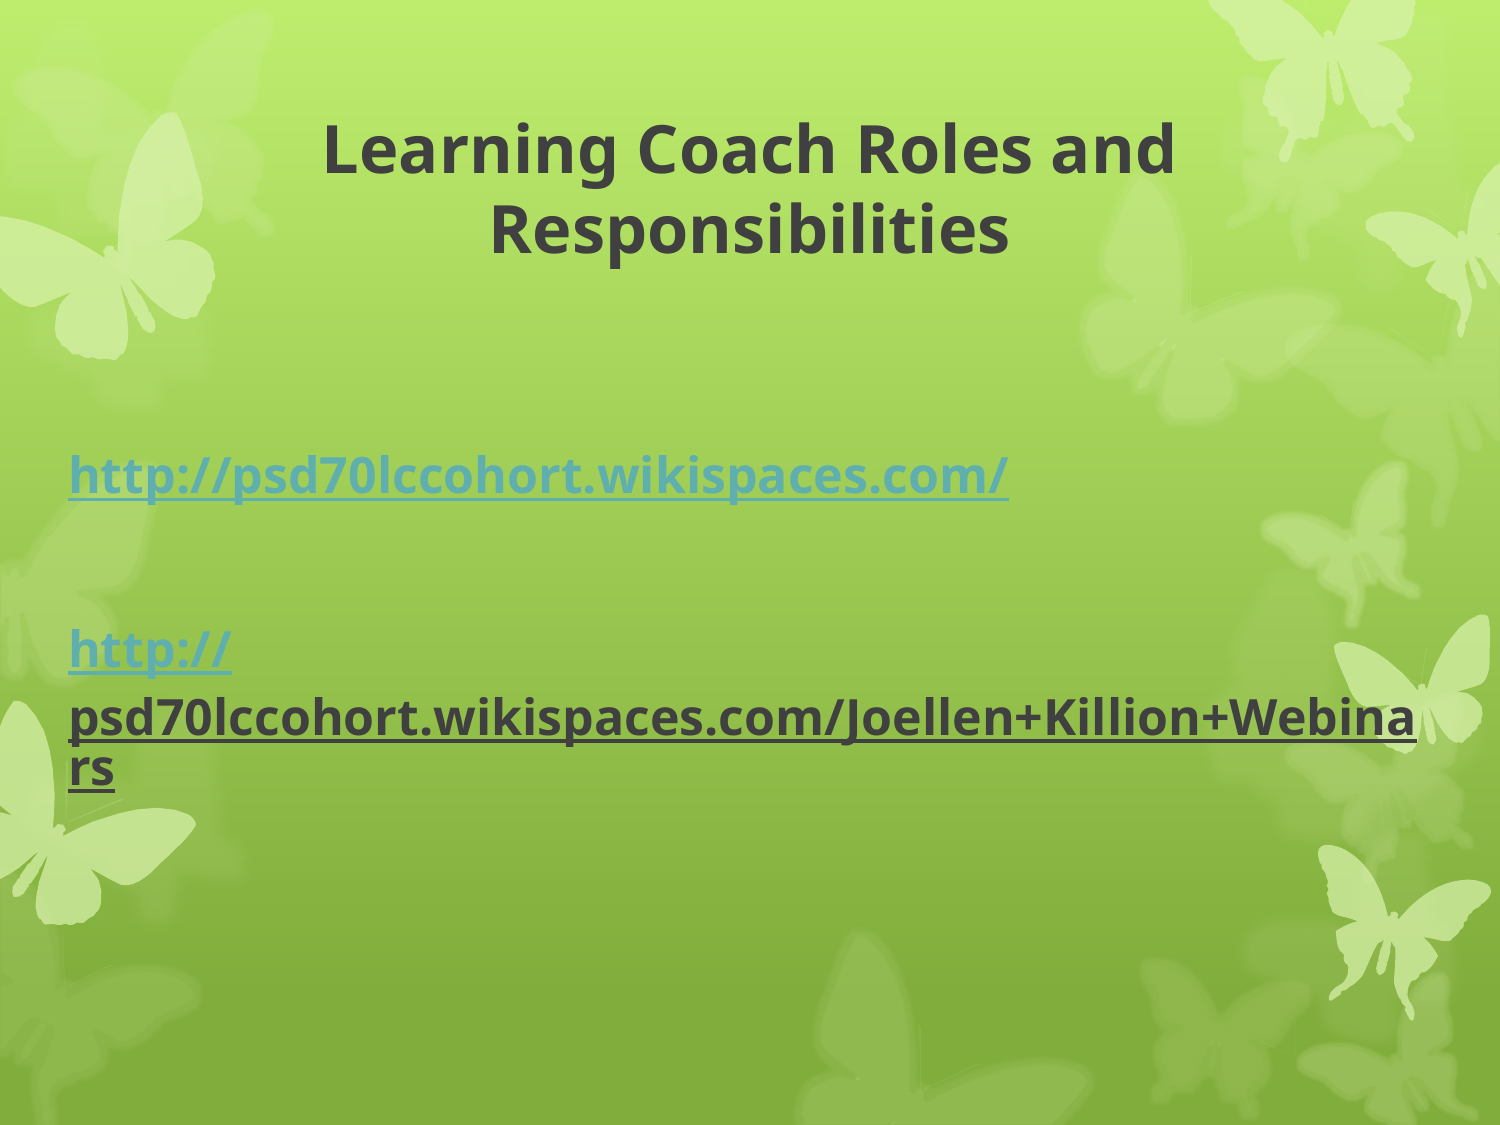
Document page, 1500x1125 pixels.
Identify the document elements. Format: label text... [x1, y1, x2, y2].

list http://psd70lccohort.wikispaces.com/ http://psd70lccohort.wikispaces.com/Joellen+Killion+Webinars [53, 296, 1436, 962]
title Learning Coach Roles and Responsibilities [165, 110, 1335, 263]
